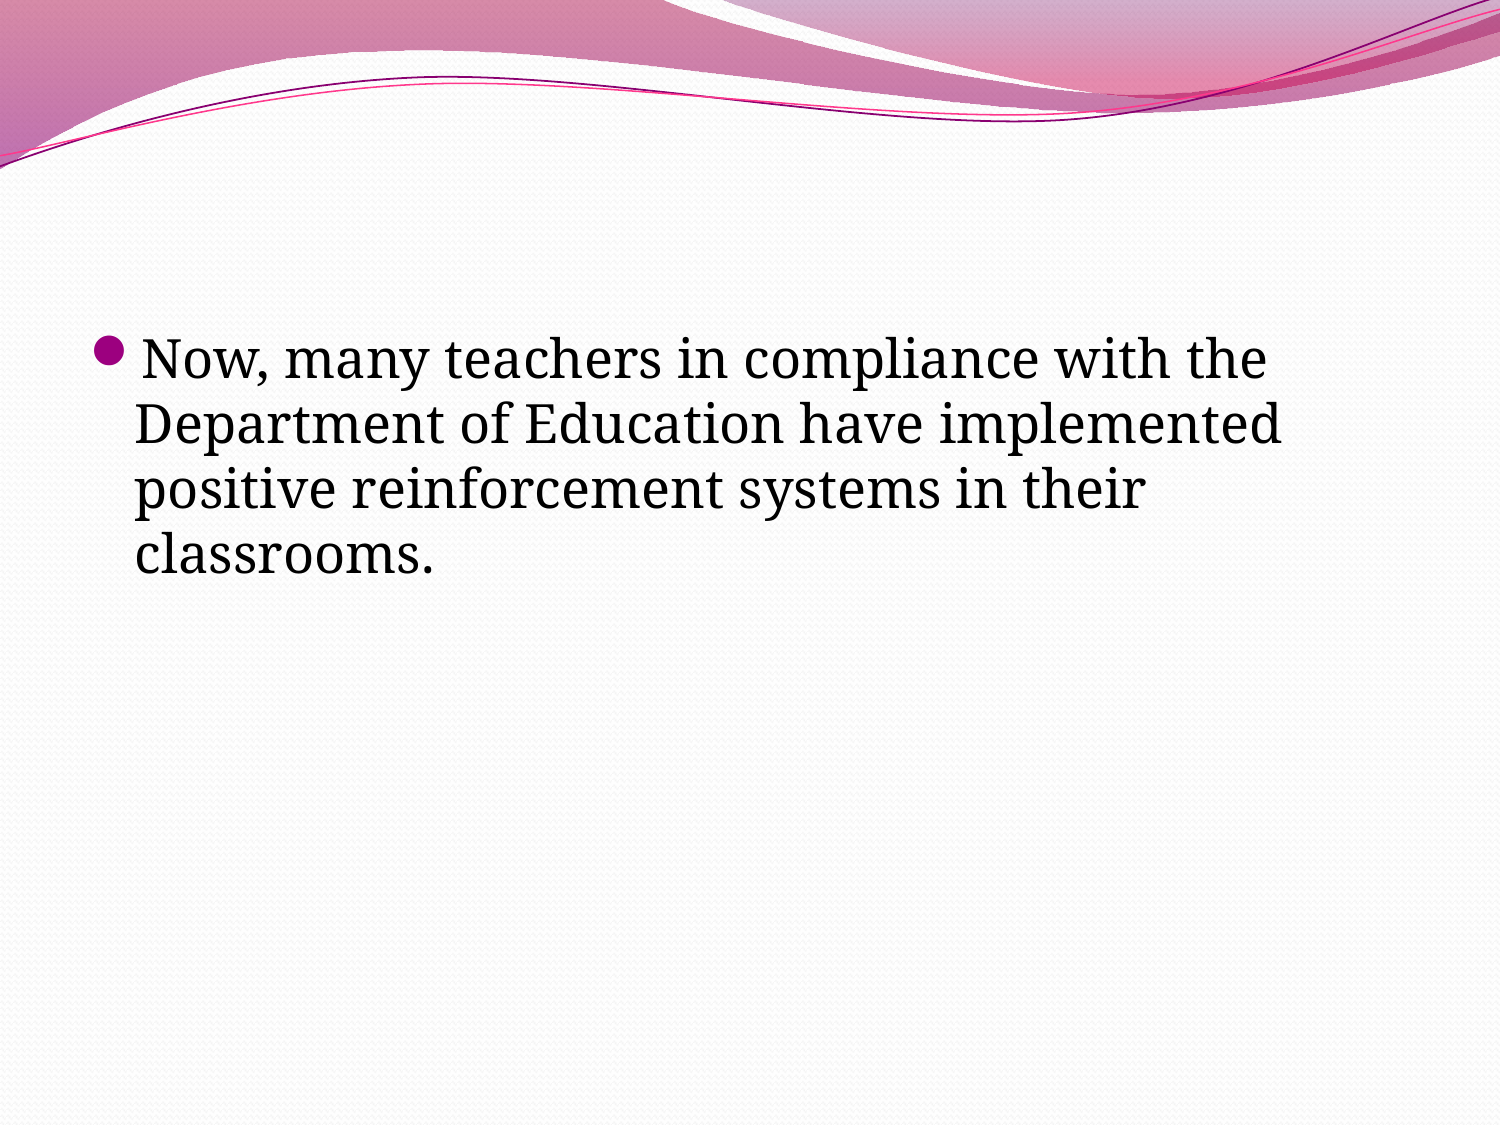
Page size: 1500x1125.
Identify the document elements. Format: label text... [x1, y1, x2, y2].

list Now, many teachers in compliance with the Department of Education have implemented positive reinforcement systems in their classrooms. [75, 317, 1425, 1038]
